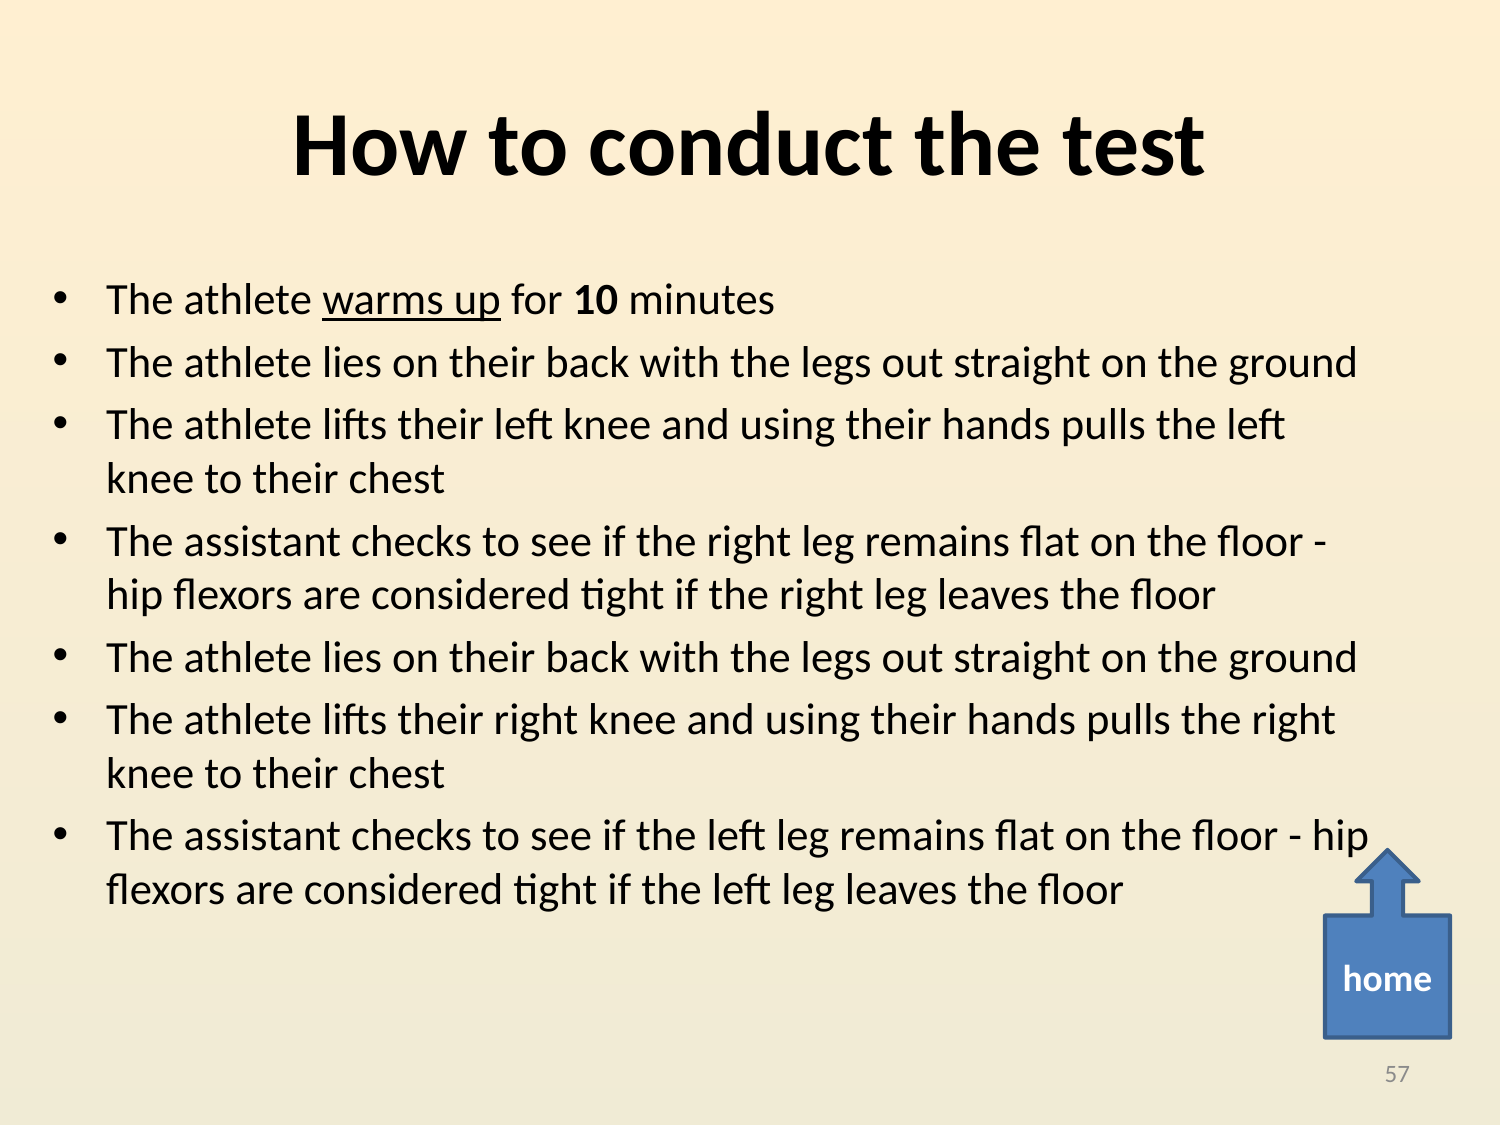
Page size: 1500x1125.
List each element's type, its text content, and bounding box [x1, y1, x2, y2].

title How to conduct the test [75, 45, 1425, 233]
text_box home [1322, 847, 1453, 1040]
list The athlete warms up for 10 minutes The athlete lies on their back with the legs out straight on the ground The athlete lifts their left knee and using their hands pulls the left knee to their chest The assistant checks to see if the right leg remains flat on the floor - hip flexors are considered tight if the right leg leaves the floor The athlete lies on their back with the legs out straight on the ground The athlete lifts their right knee and using their hands pulls the right knee to their chest The assistant checks to see if the left leg remains flat on the floor - hip flexors are considered tight if the left leg leaves the floor [37, 262, 1388, 1000]
slide_number 57 [1074, 1042, 1425, 1103]
